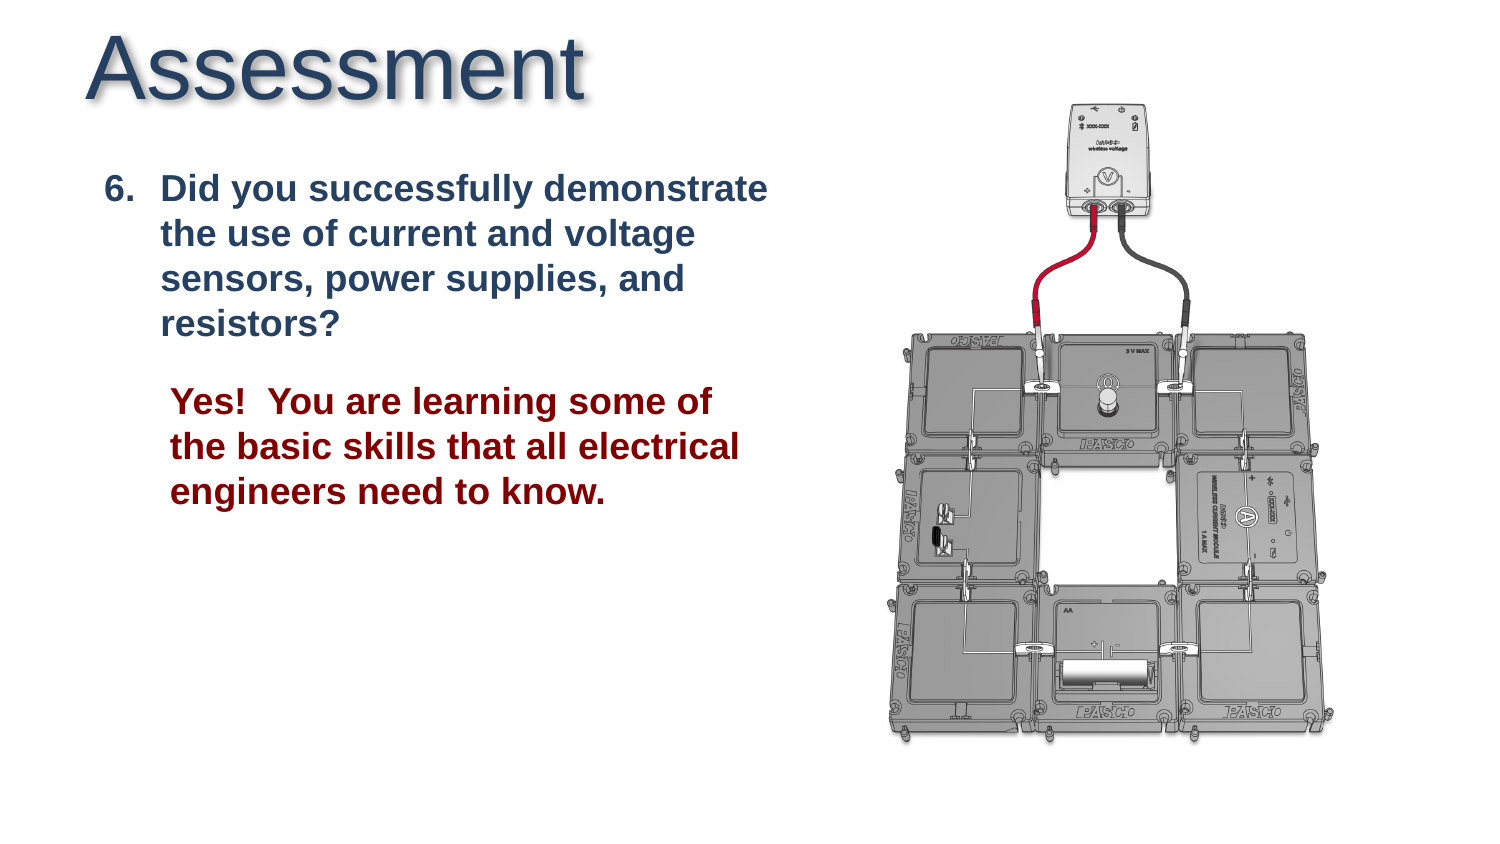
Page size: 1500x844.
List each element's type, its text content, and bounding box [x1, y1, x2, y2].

title Assessment [70, 0, 728, 206]
text_box Did you successfully demonstrate the use of current and voltage sensors, power supplies, and resistors? Yes! You are learning some of the basic skills that all electrical engineers need to know. [89, 156, 791, 522]
picture [879, 96, 1339, 751]
